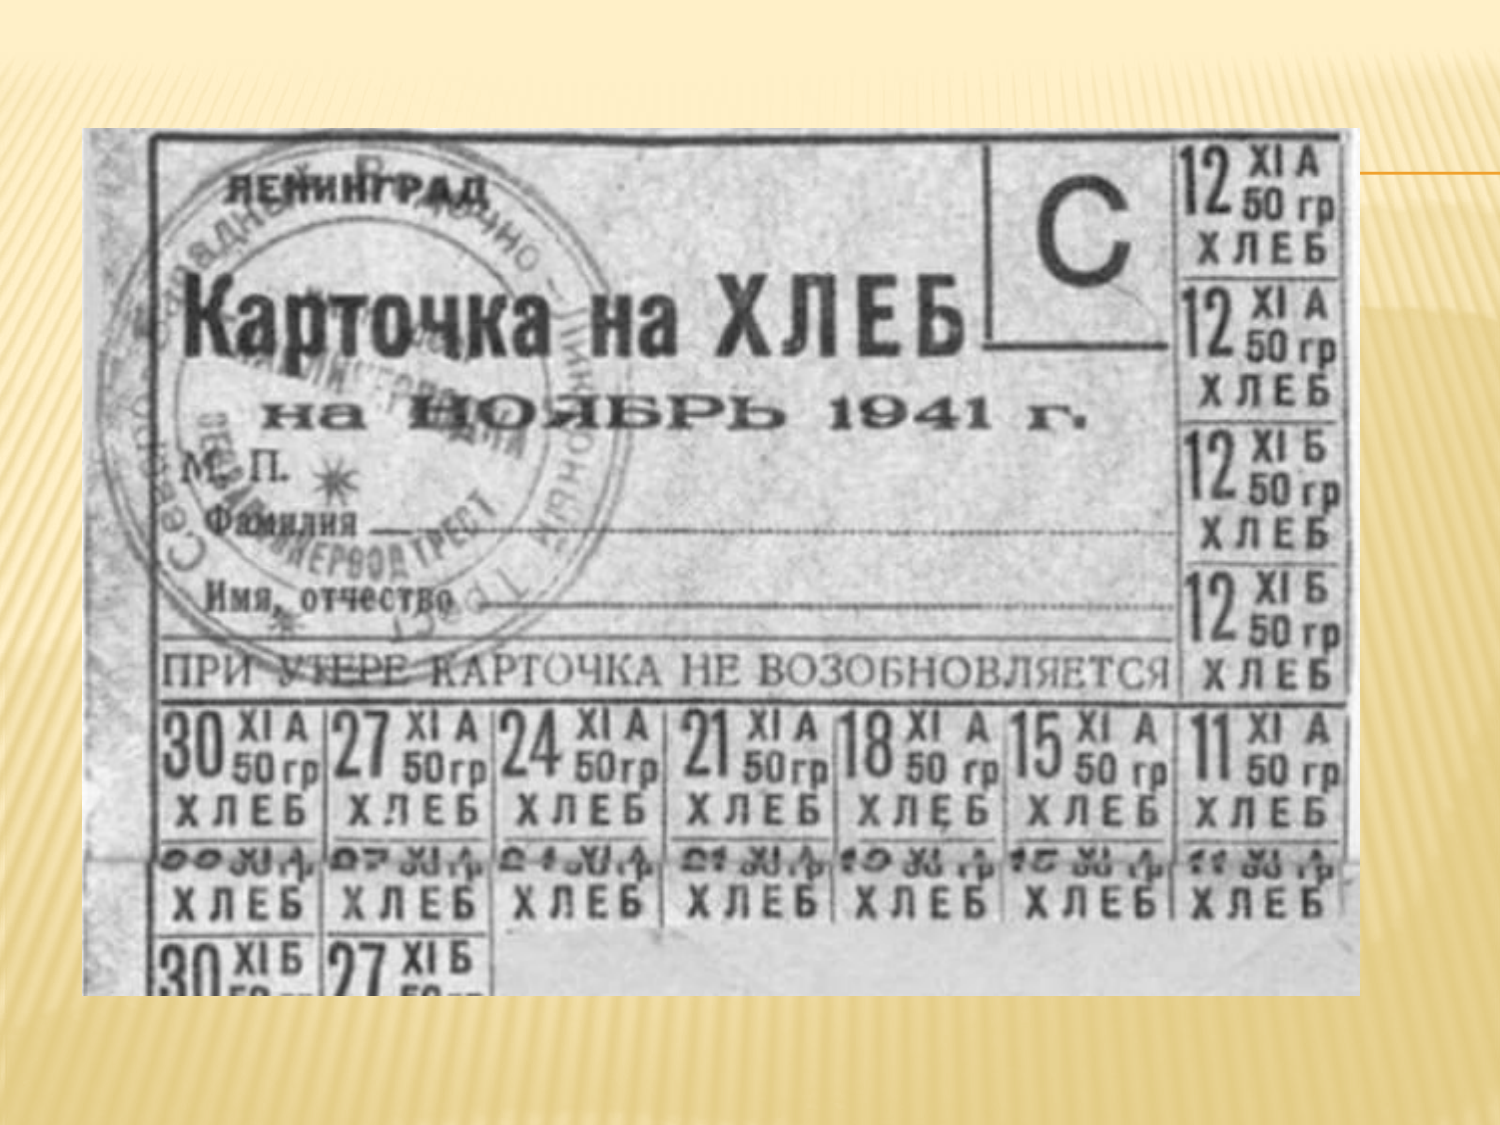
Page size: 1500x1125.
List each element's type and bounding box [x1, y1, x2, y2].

picture [81, 128, 1360, 997]
